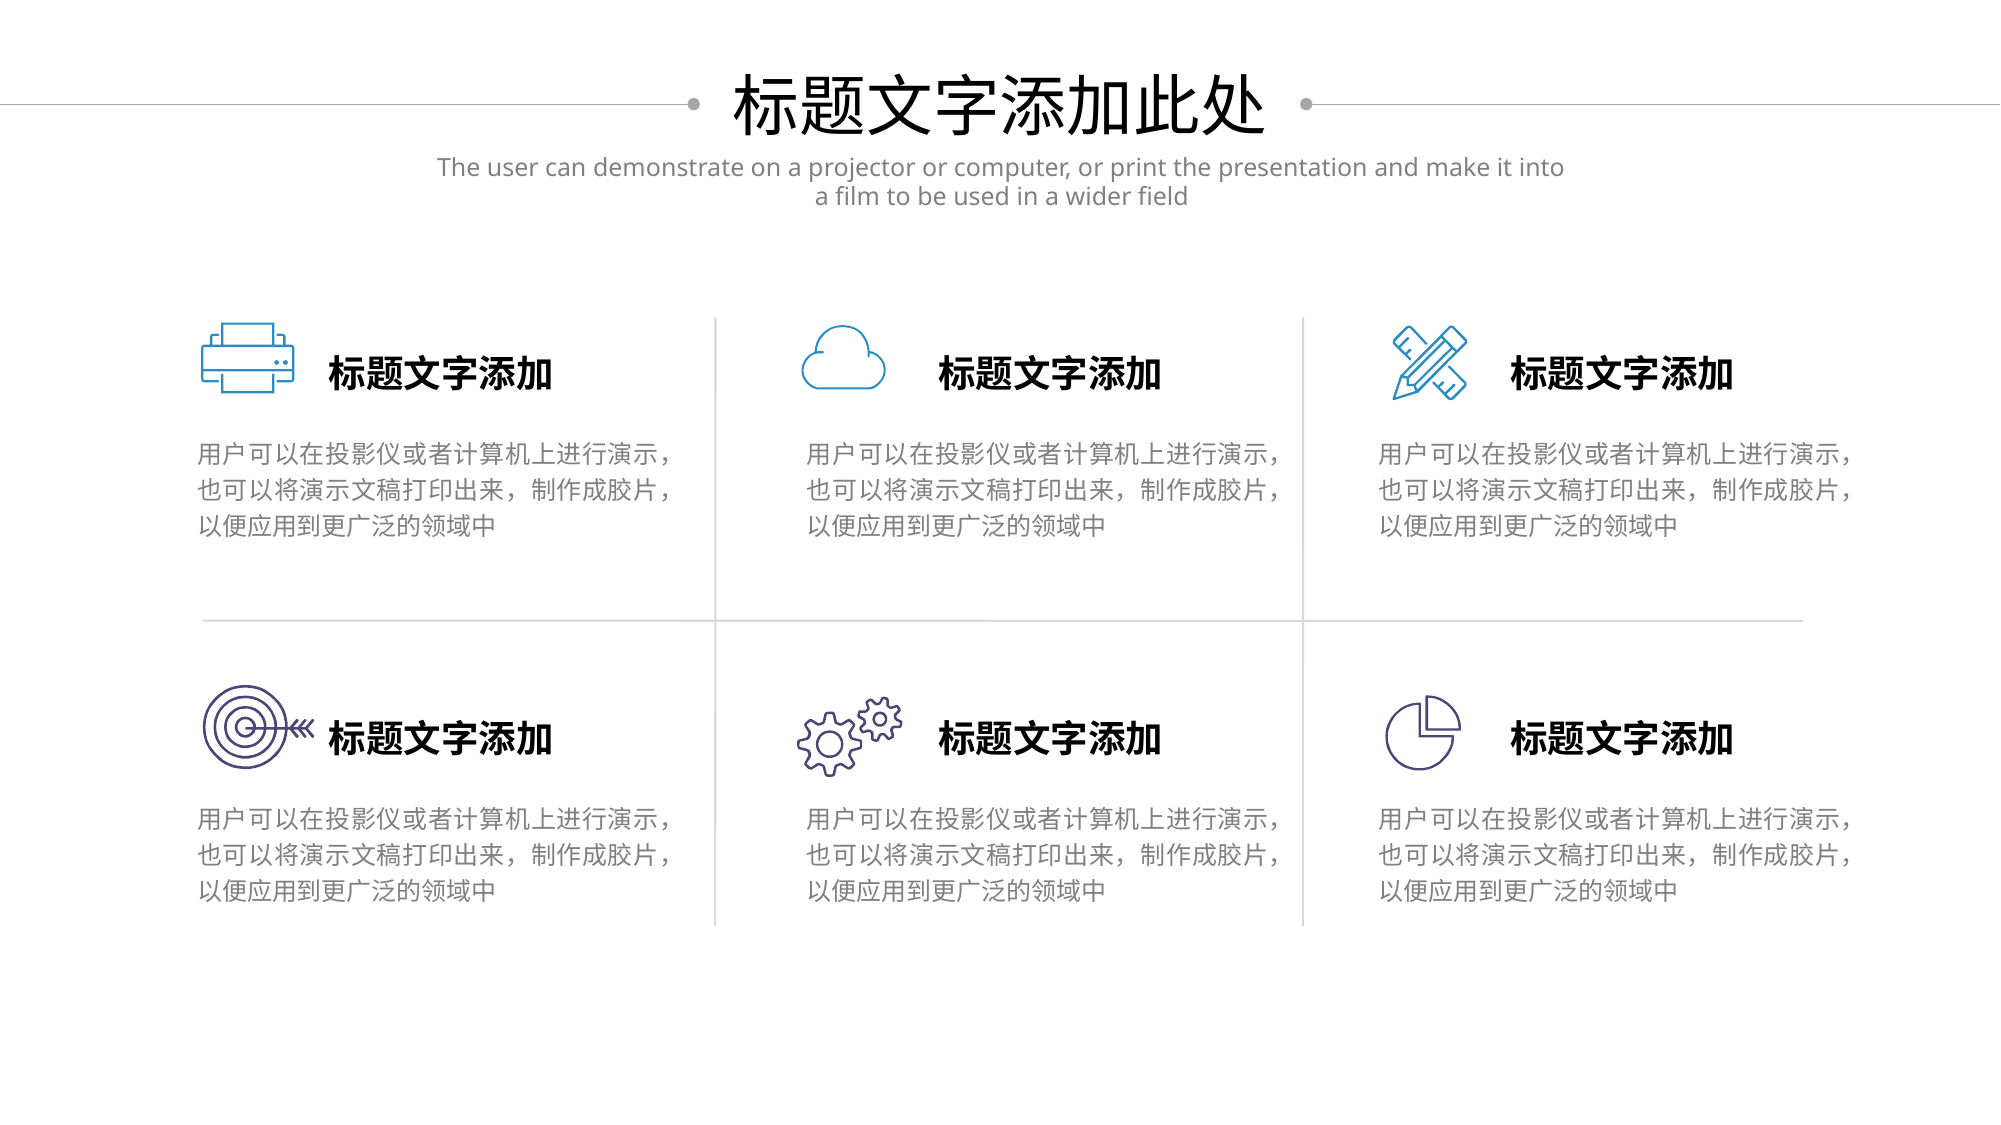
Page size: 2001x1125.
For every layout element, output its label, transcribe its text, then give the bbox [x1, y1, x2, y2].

text_box [1399, 325, 1418, 333]
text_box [1363, 333, 1857, 550]
text_box The user can demonstrate on a projector or computer, or print the presentation and make it into a film to be used in a wider field [412, 143, 1592, 219]
text_box [1442, 325, 1461, 333]
text_box [221, 322, 275, 333]
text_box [182, 698, 675, 915]
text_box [1363, 698, 1857, 915]
text_box [214, 684, 276, 698]
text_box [182, 333, 675, 550]
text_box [791, 333, 1285, 550]
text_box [791, 698, 1285, 915]
text_box [822, 325, 863, 333]
text_box 标题文字添加此处 [718, 56, 1282, 143]
